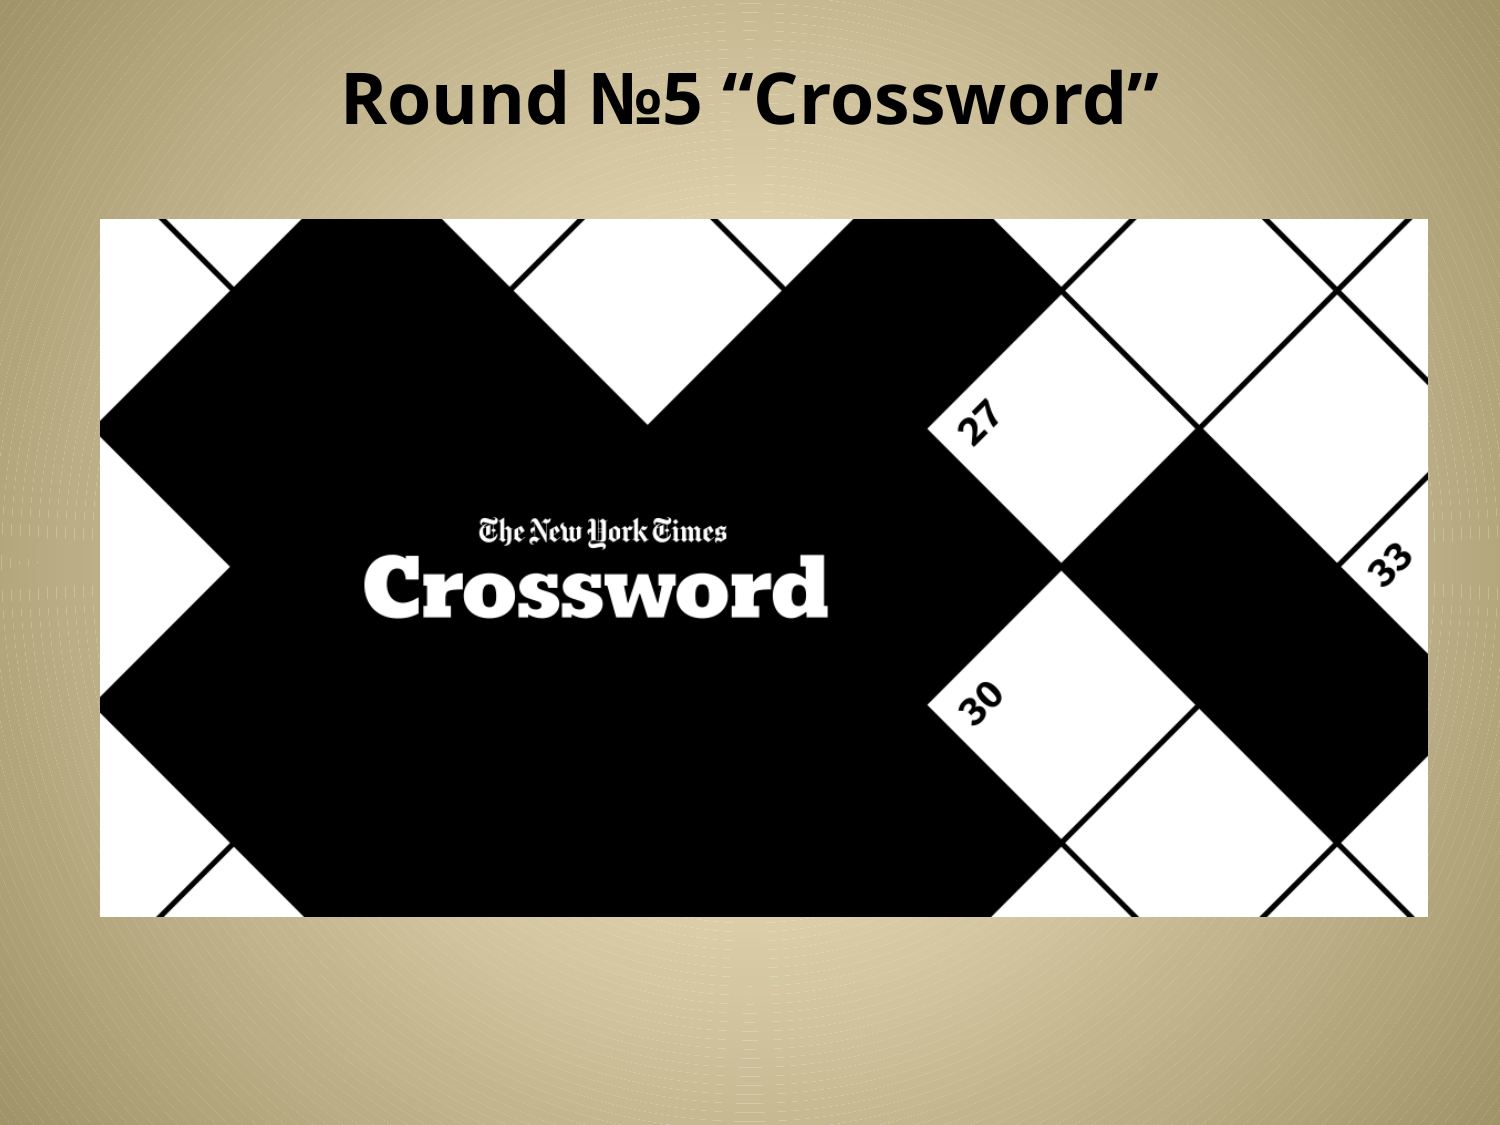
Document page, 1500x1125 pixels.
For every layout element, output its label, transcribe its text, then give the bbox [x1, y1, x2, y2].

picture [100, 219, 1429, 918]
title Round №5 “Crossword” [75, 45, 1425, 233]
